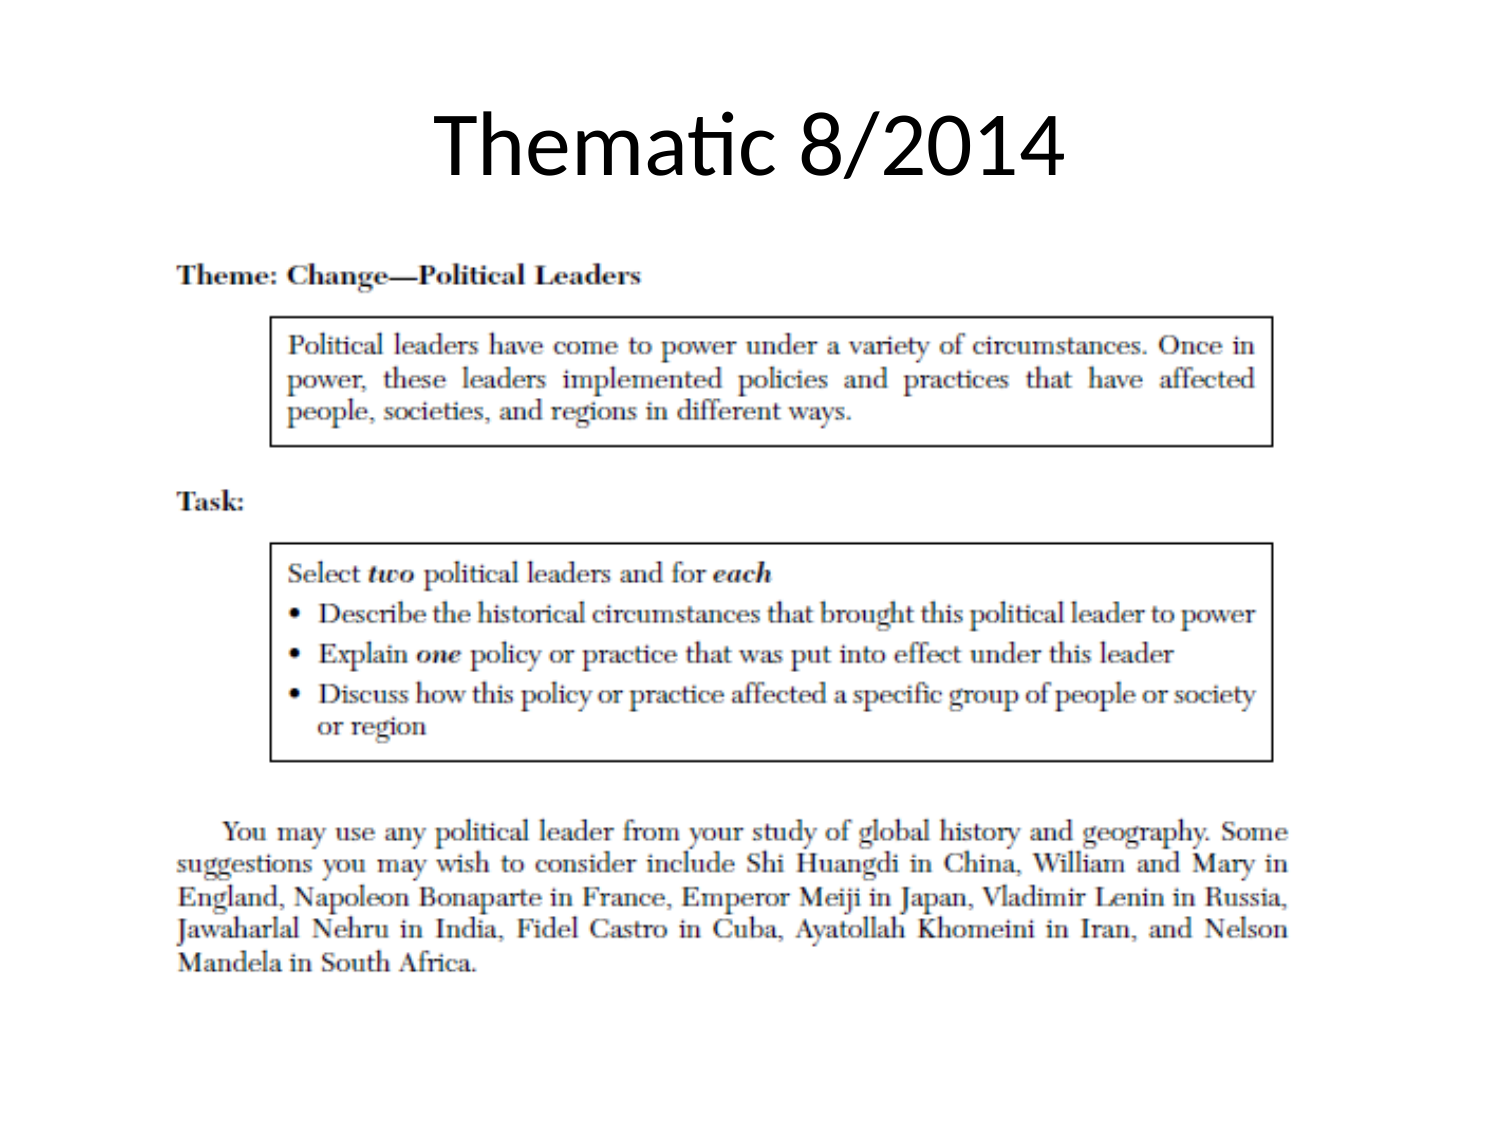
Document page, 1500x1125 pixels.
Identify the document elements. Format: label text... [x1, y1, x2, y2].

picture [99, 249, 1406, 1026]
title Thematic 8/2014 [75, 45, 1425, 233]
